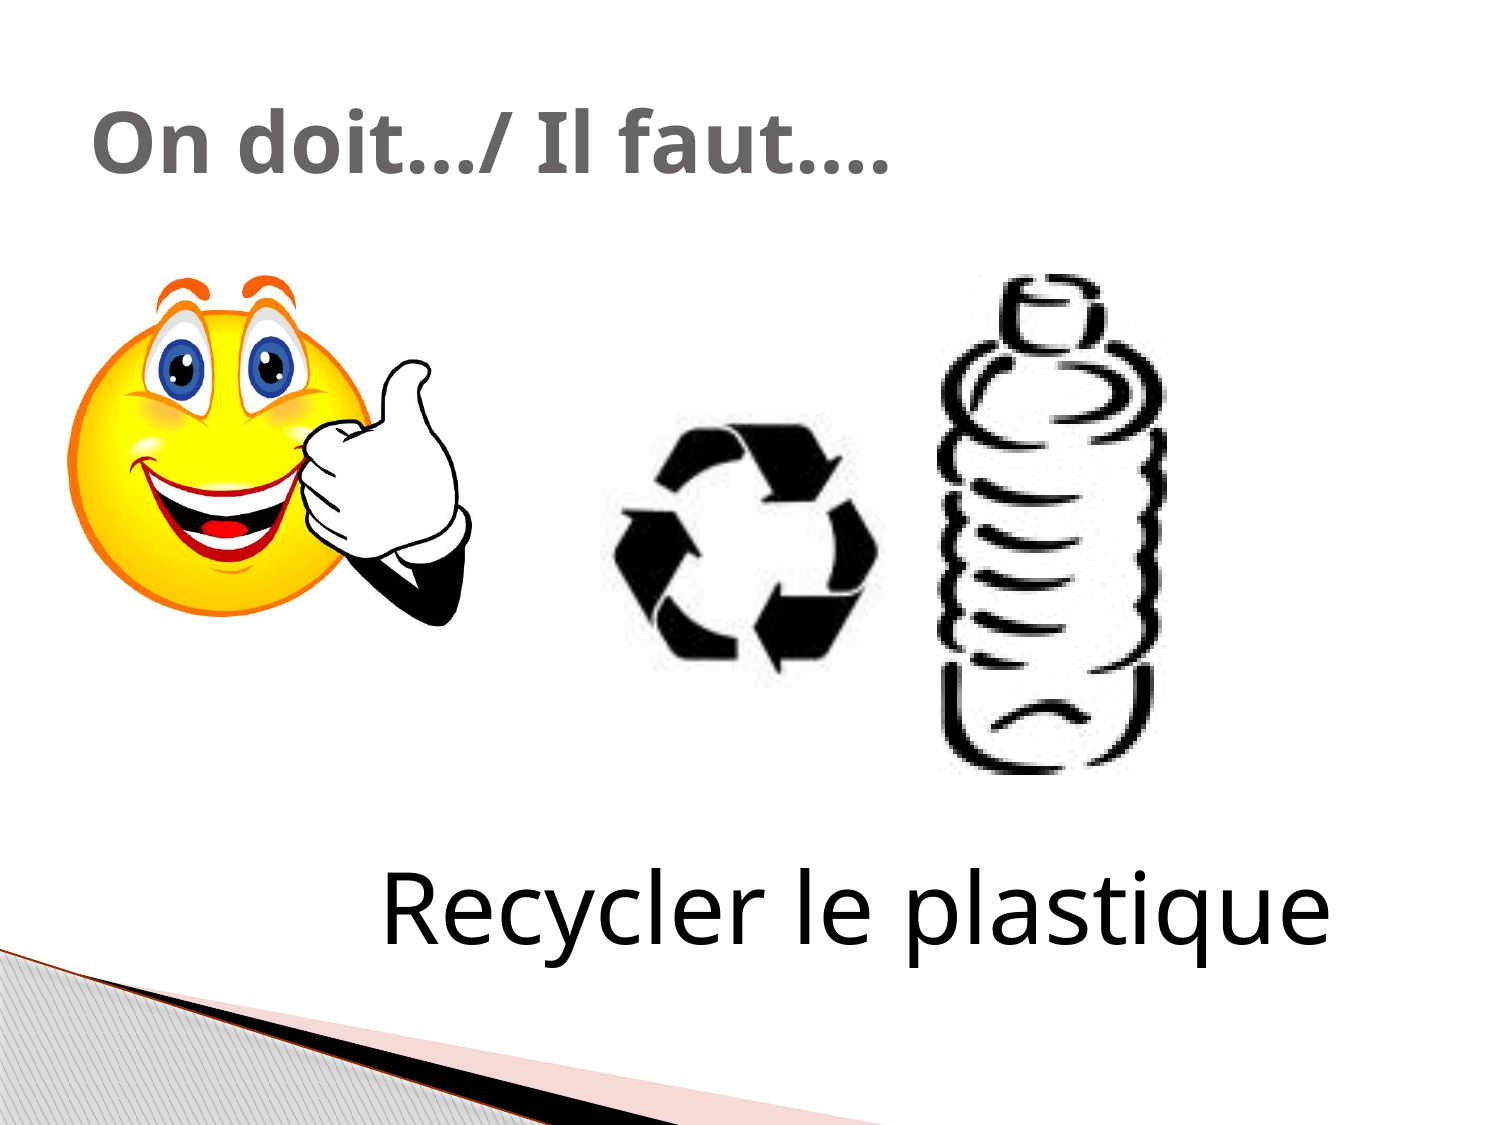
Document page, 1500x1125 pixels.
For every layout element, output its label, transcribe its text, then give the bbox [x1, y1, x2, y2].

picture [599, 412, 892, 688]
title On doit…/ Il faut…. [75, 45, 1425, 233]
picture [49, 274, 491, 627]
text_box Recycler le plastique [237, 837, 1475, 973]
picture [937, 274, 1167, 776]
